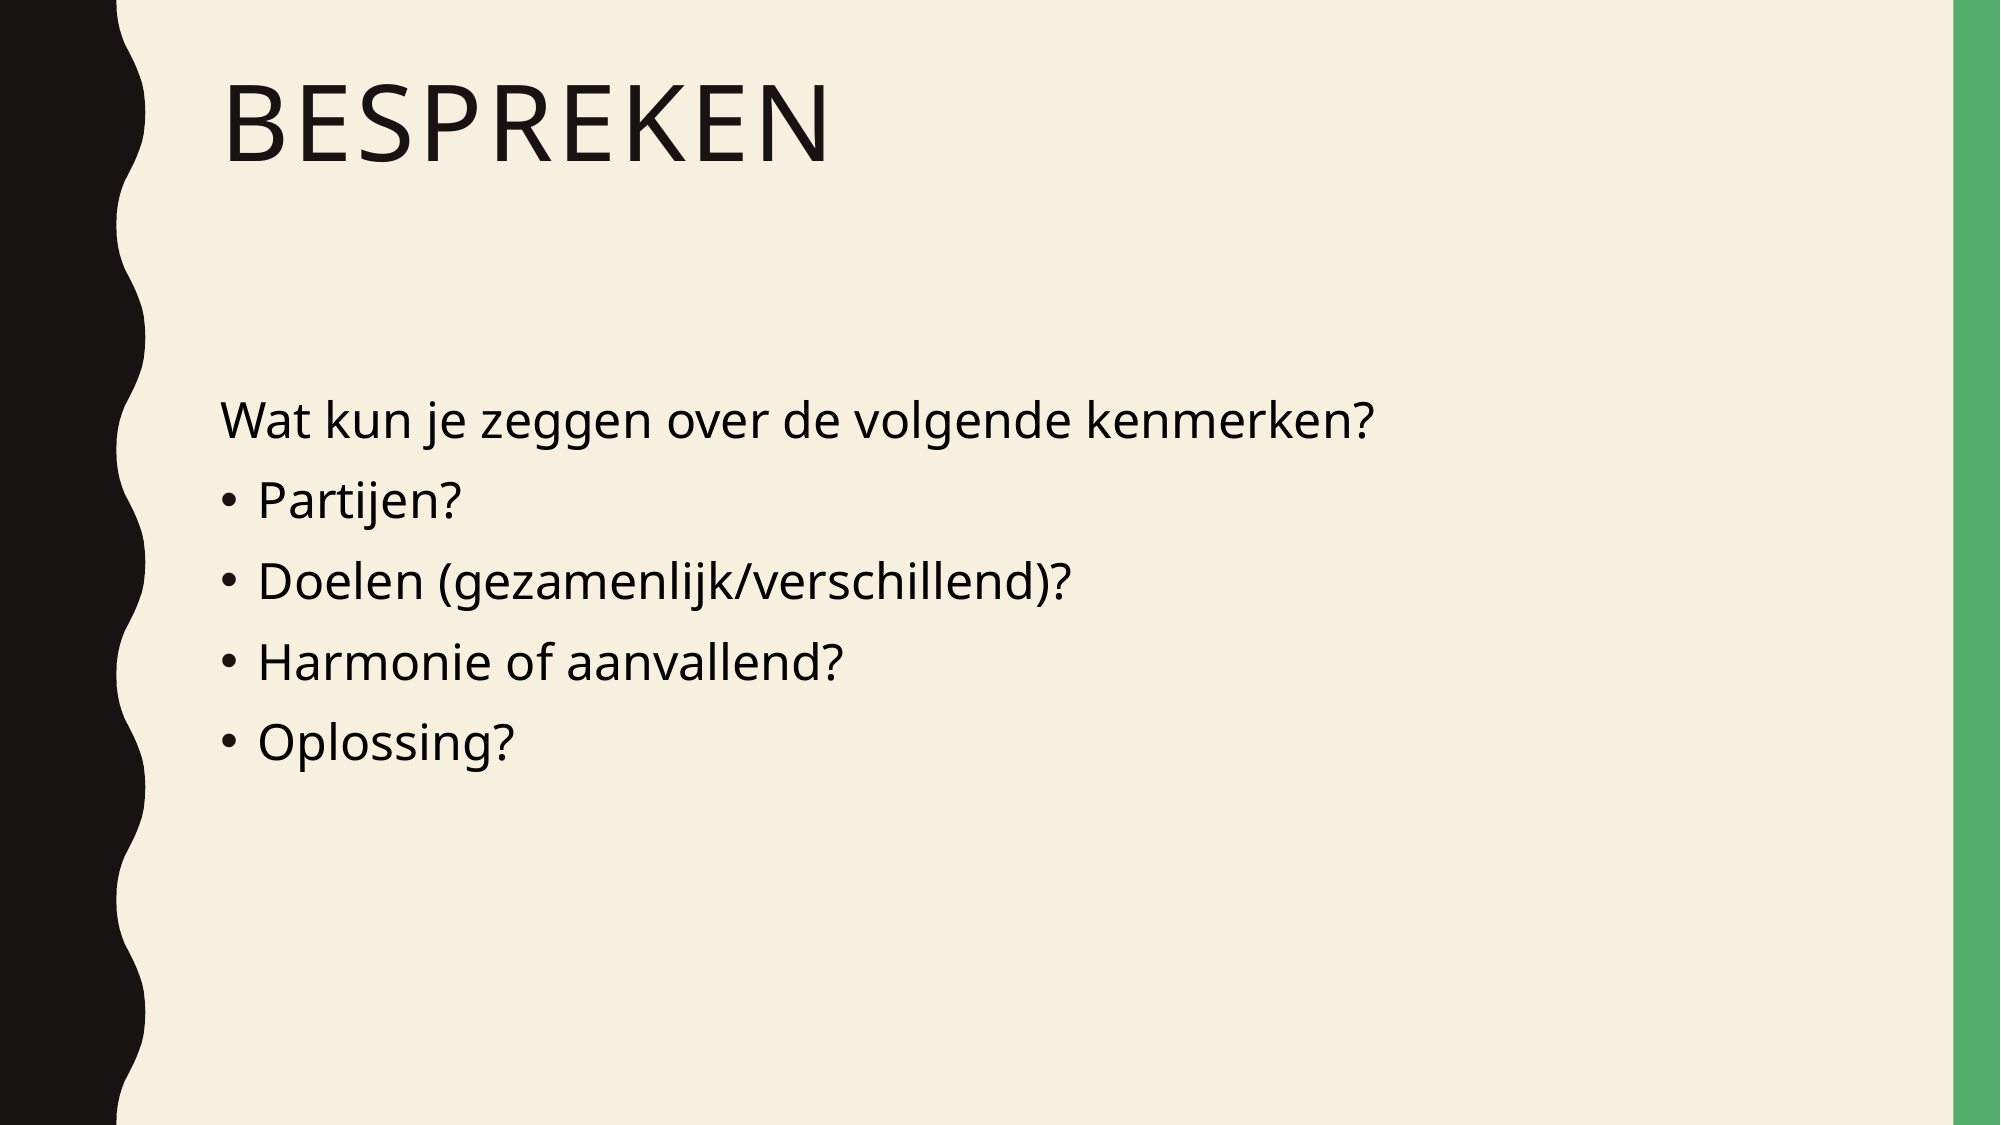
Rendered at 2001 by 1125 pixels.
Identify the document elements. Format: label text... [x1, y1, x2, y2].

title bespreken [205, 62, 1875, 308]
list Wat kun je zeggen over de volgende kenmerken? Partijen? Doelen (gezamenlijk/verschillend)? Harmonie of aanvallend? Oplossing? [205, 375, 1875, 965]
